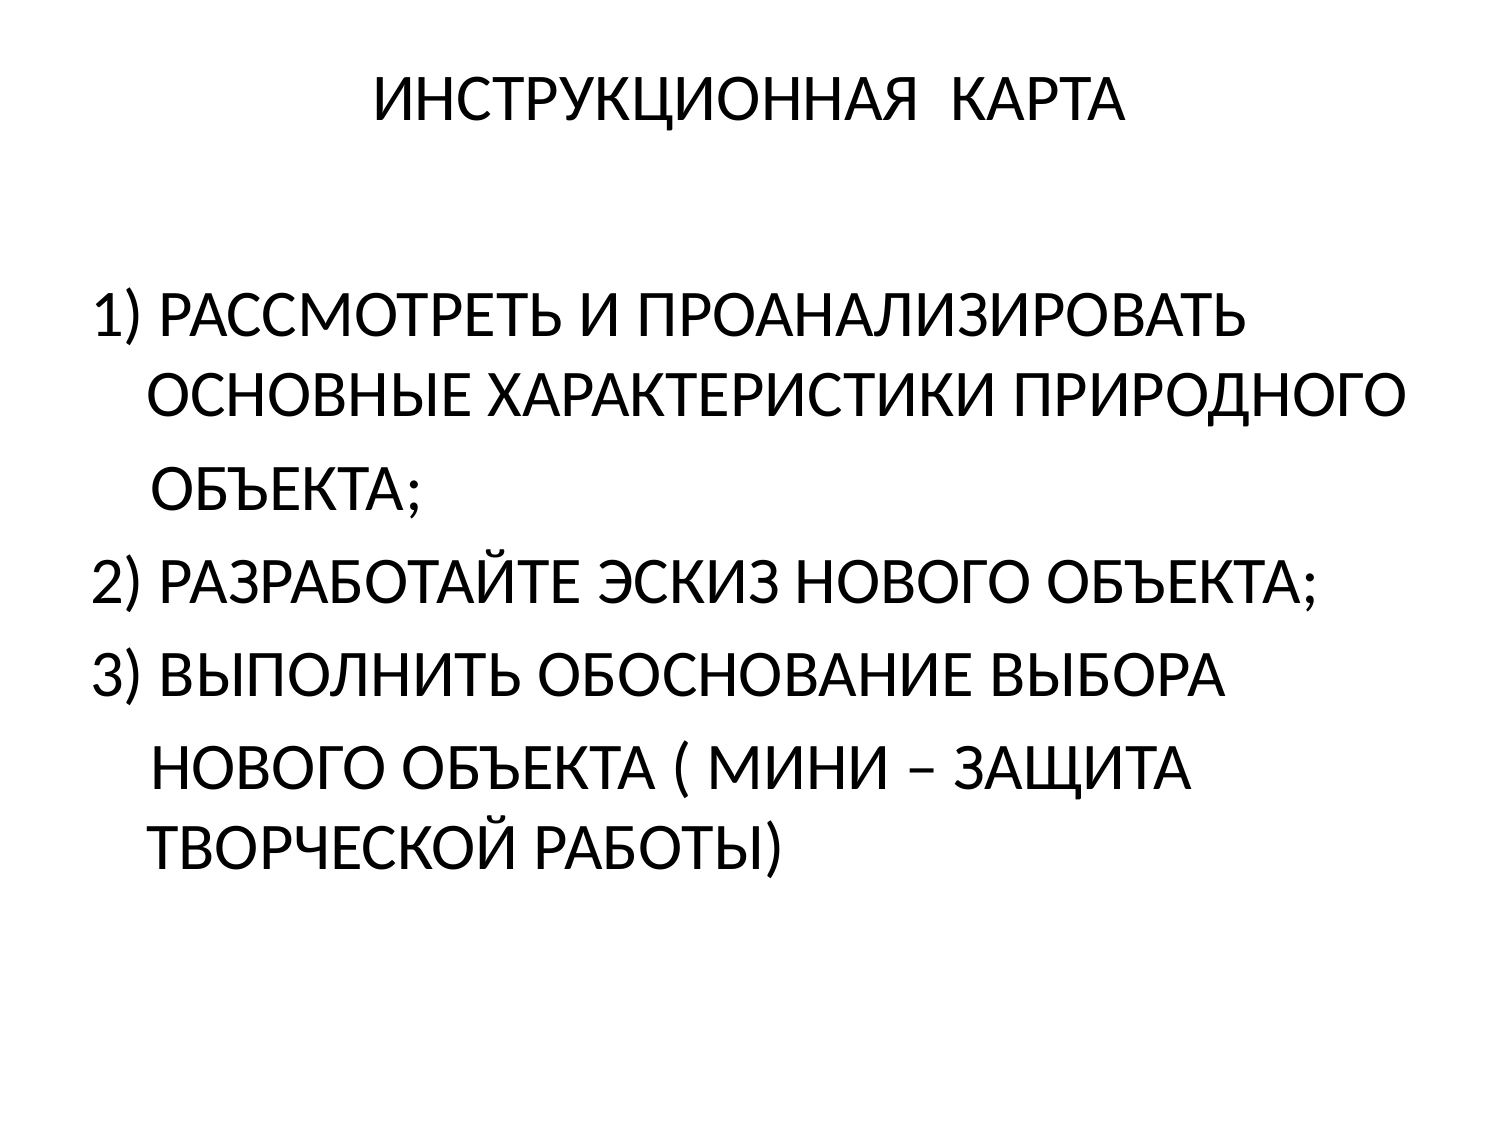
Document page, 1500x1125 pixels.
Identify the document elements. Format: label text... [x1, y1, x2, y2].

list 1) РАССМОТРЕТЬ И ПРОАНАЛИЗИРОВАТЬ ОСНОВНЫЕ ХАРАКТЕРИСТИКИ ПРИРОДНОГО ОБЪЕКТА; 2) РАЗРАБОТАЙТЕ ЭСКИЗ НОВОГО ОБЪЕКТА; 3) ВЫПОЛНИТЬ ОБОСНОВАНИЕ ВЫБОРА НОВОГО ОБЪЕКТА ( МИНИ – ЗАЩИТА ТВОРЧЕСКОЙ РАБОТЫ) [75, 262, 1425, 1005]
title ИНСТРУКЦИОННАЯ КАРТА [75, 45, 1425, 223]
